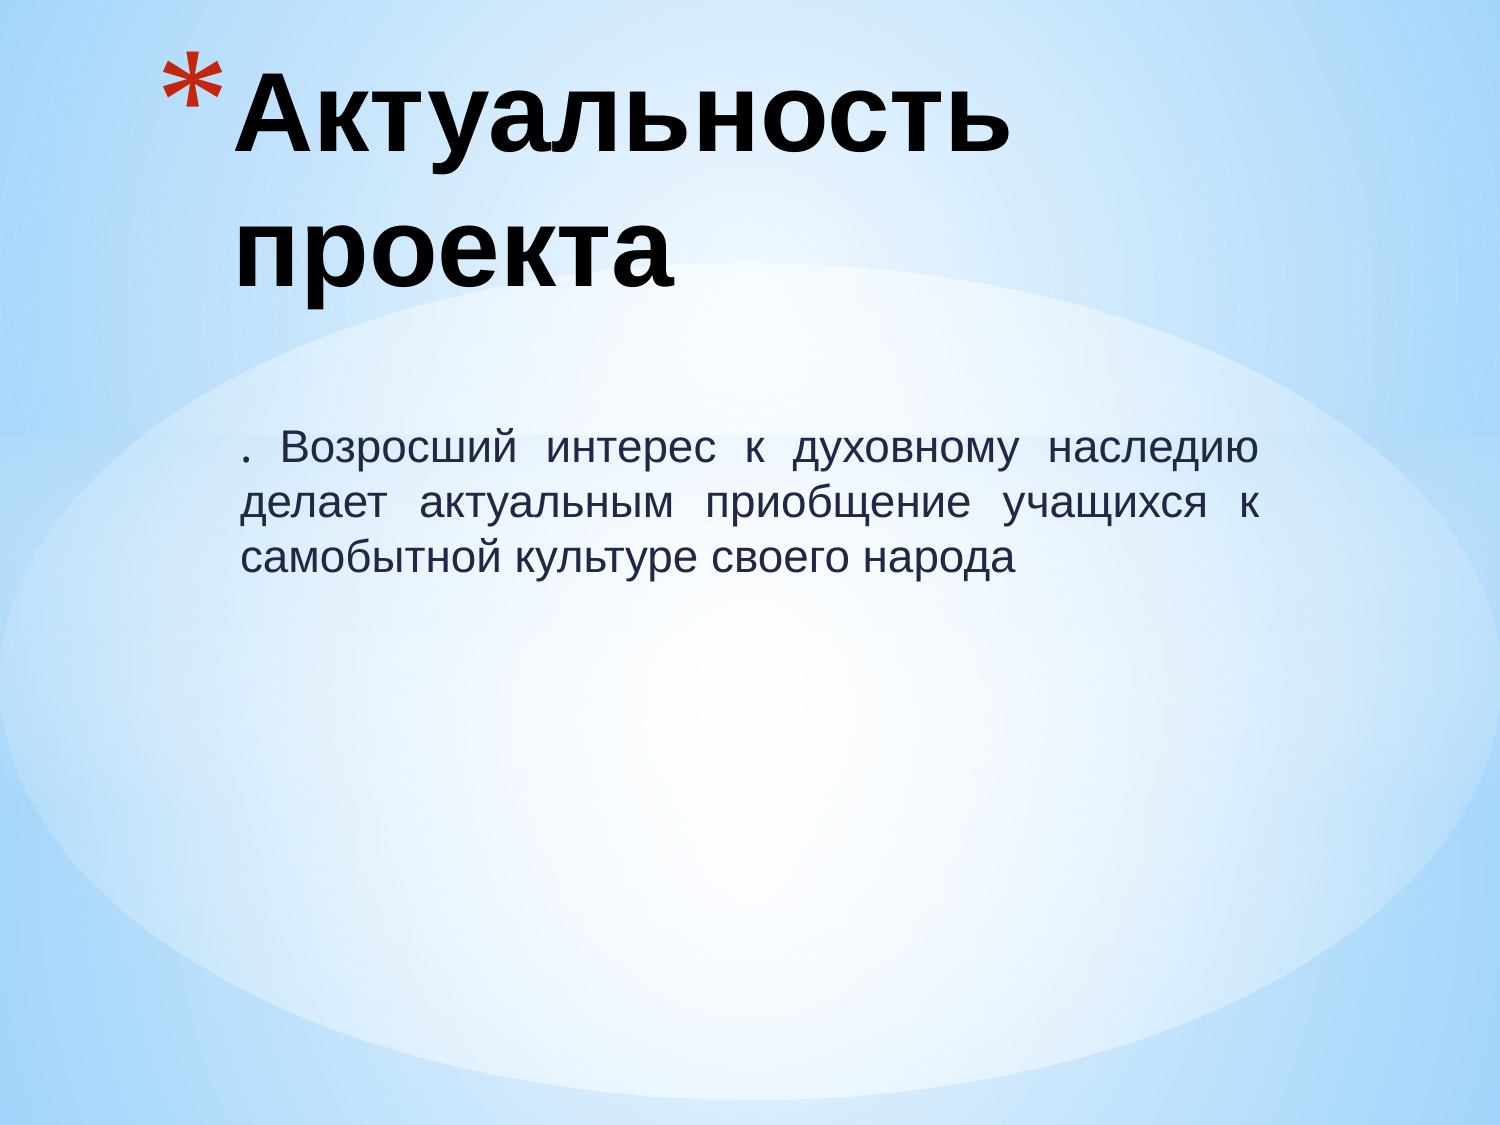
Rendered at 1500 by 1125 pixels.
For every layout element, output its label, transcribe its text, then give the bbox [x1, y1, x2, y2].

title Актуальность проекта [112, 30, 1388, 468]
subtitle . Возросший интерес к духовному наследию делает актуальным приобщение учащихся к самобытной культуре своего народа [225, 468, 1275, 925]
